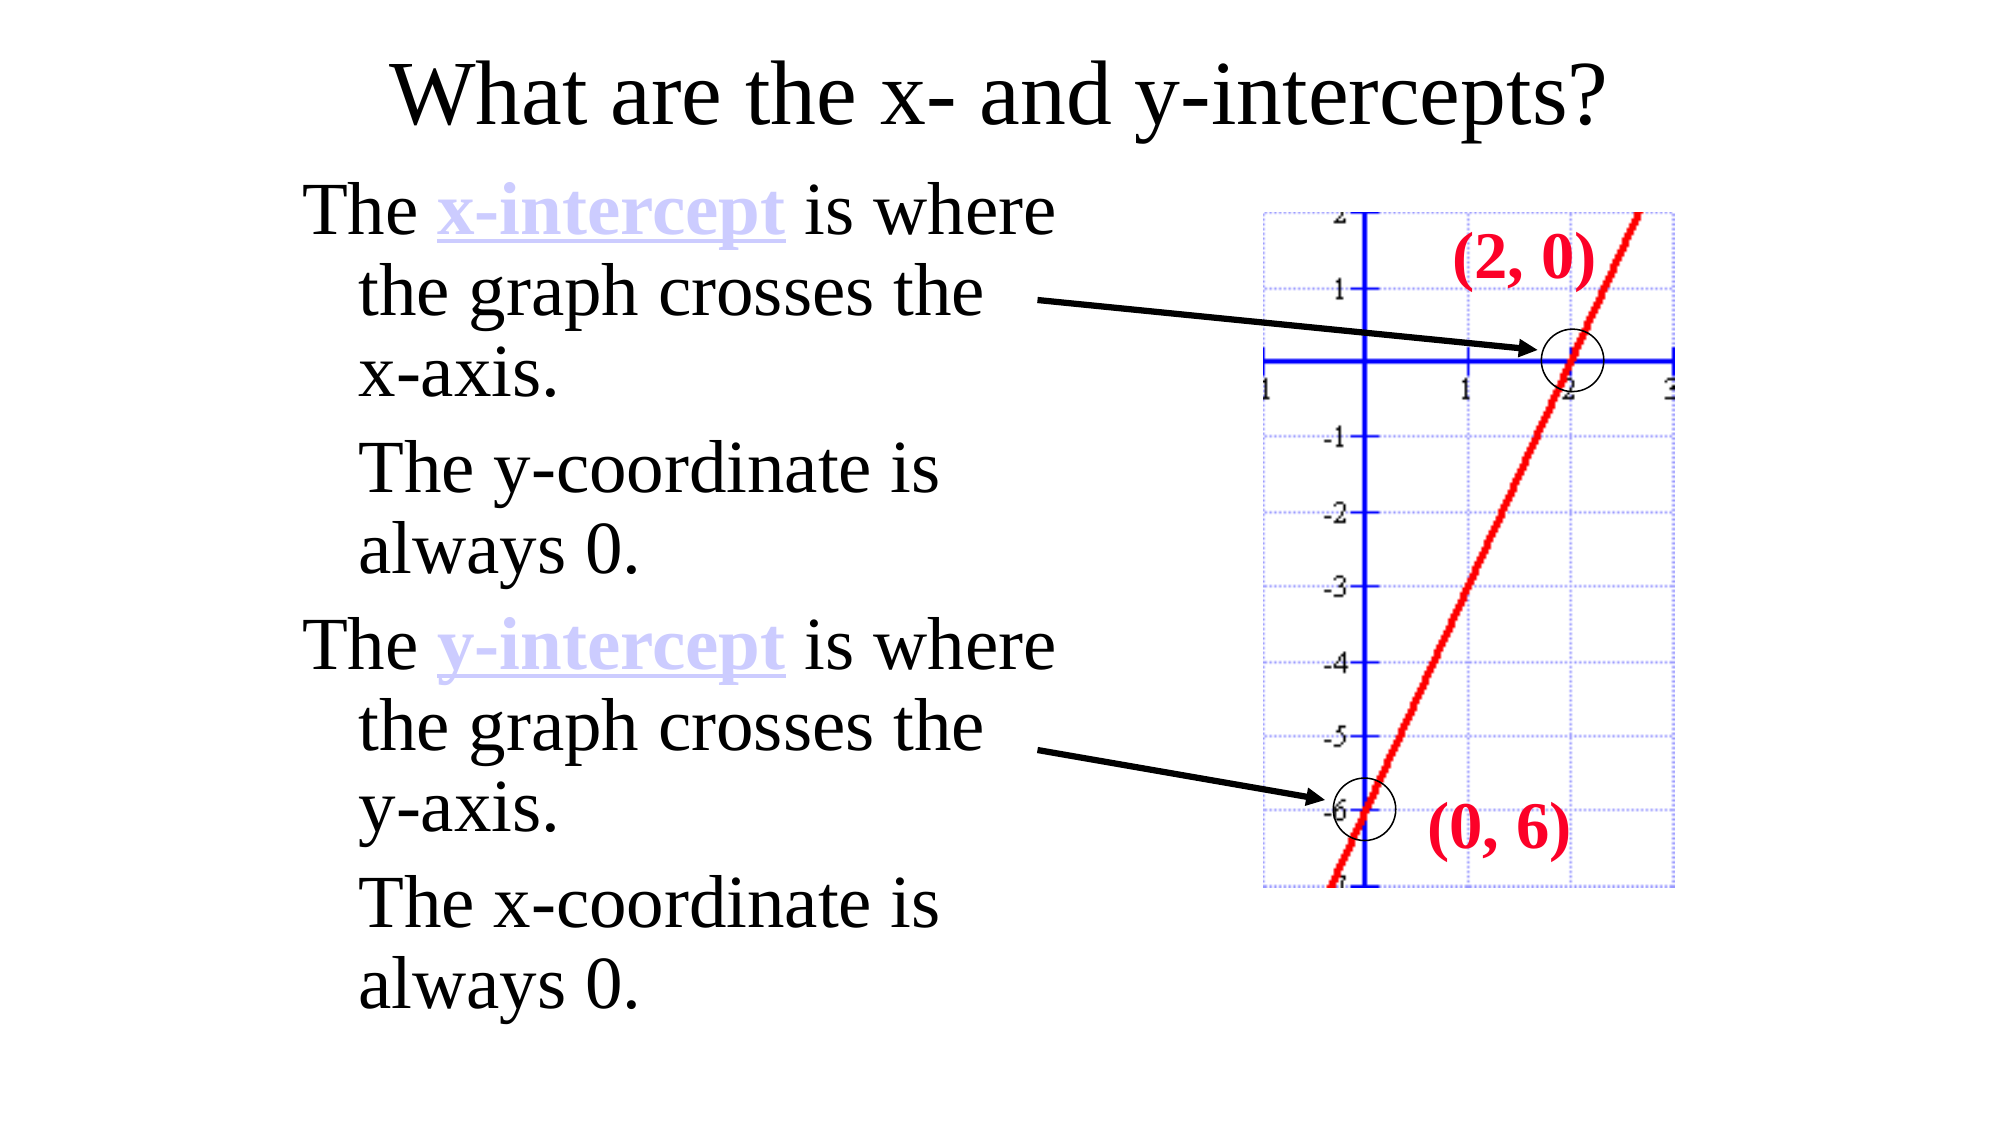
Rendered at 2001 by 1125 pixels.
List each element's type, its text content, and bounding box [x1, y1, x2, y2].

text_box (2, 0) [1437, 204, 1612, 210]
title What are the x- and y-intercepts? [362, 24, 1638, 150]
picture [1263, 212, 1676, 888]
list The x-intercept is where the graph crosses the x-axis. The y-coordinate is always 0. The y-intercept is where the graph crosses the y-axis. The x-coordinate is always 0. [287, 162, 1075, 1075]
